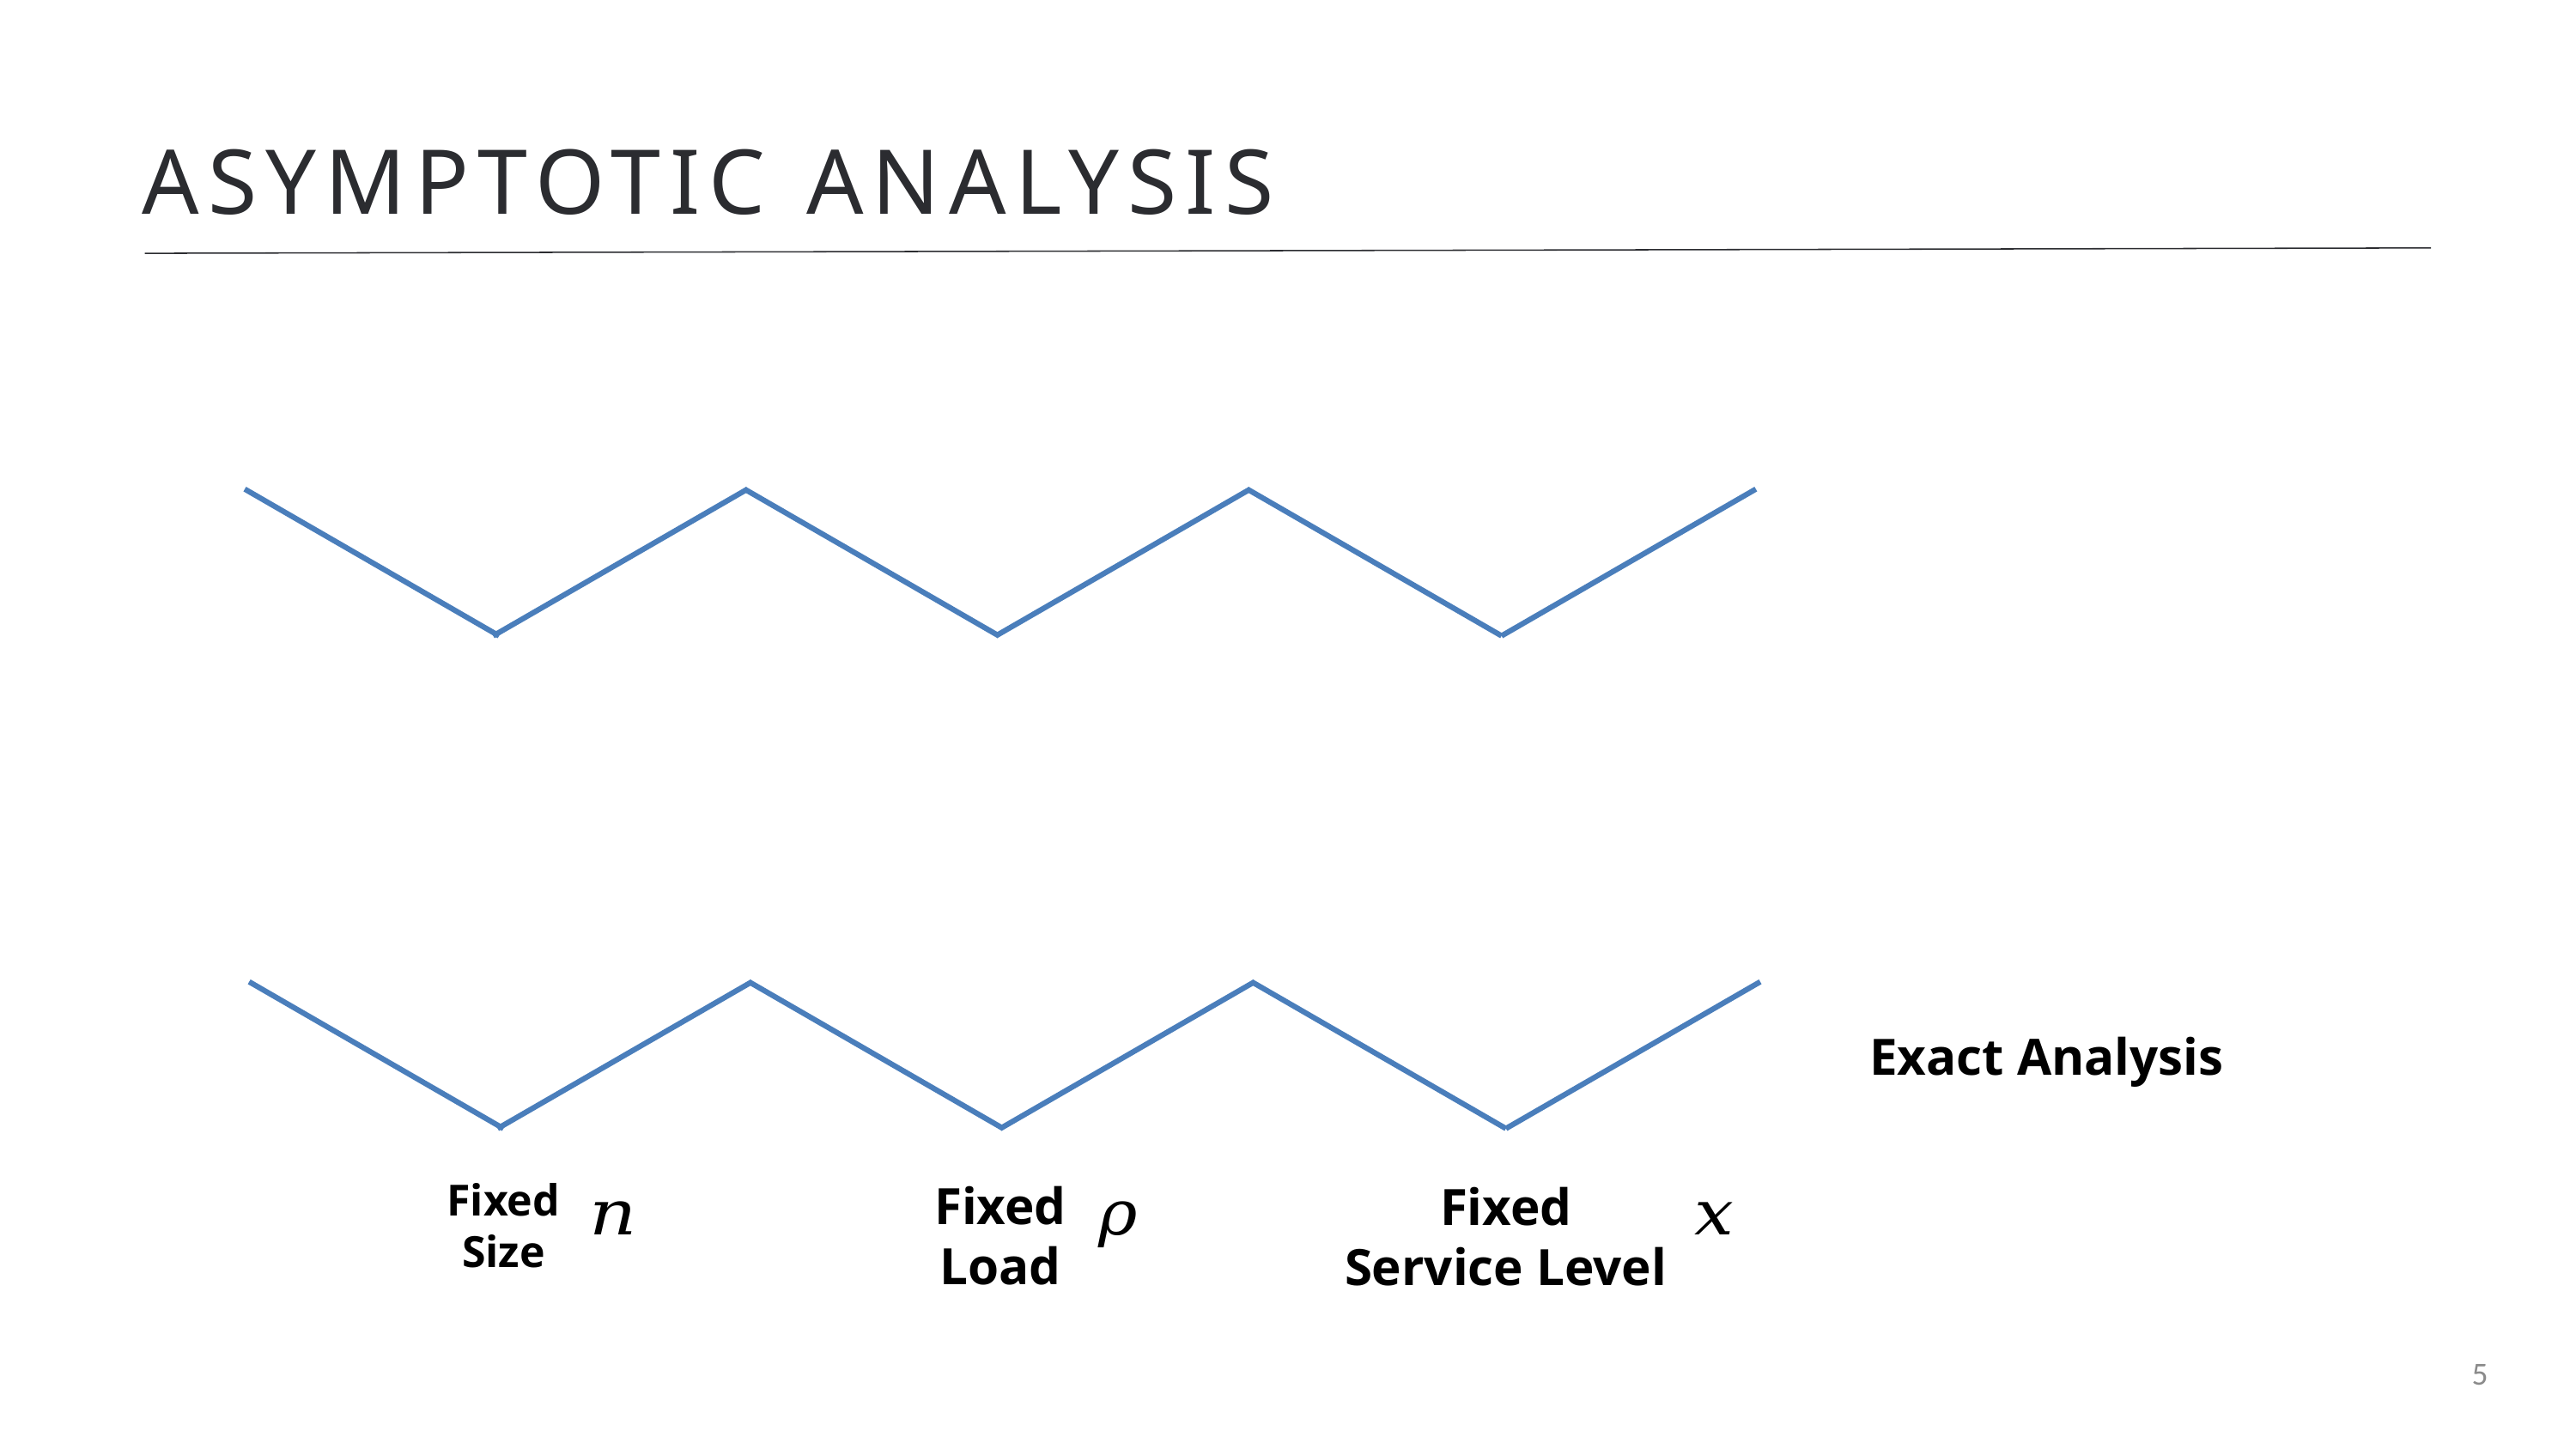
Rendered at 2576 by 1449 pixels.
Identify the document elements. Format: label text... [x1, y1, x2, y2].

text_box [248, 981, 1761, 1129]
text_box ASYMPTOTIC ANALYSIS [142, 106, 2576, 233]
slide_number 5 [2200, 1346, 2501, 1398]
text_box Fixed Load [885, 1168, 1115, 1301]
text_box Fixed Service Level [1321, 1169, 1691, 1302]
text_box Fixed Size [319, 1166, 688, 1282]
text_box Exact Analysis [1802, 1018, 2290, 1091]
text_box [244, 488, 1757, 636]
